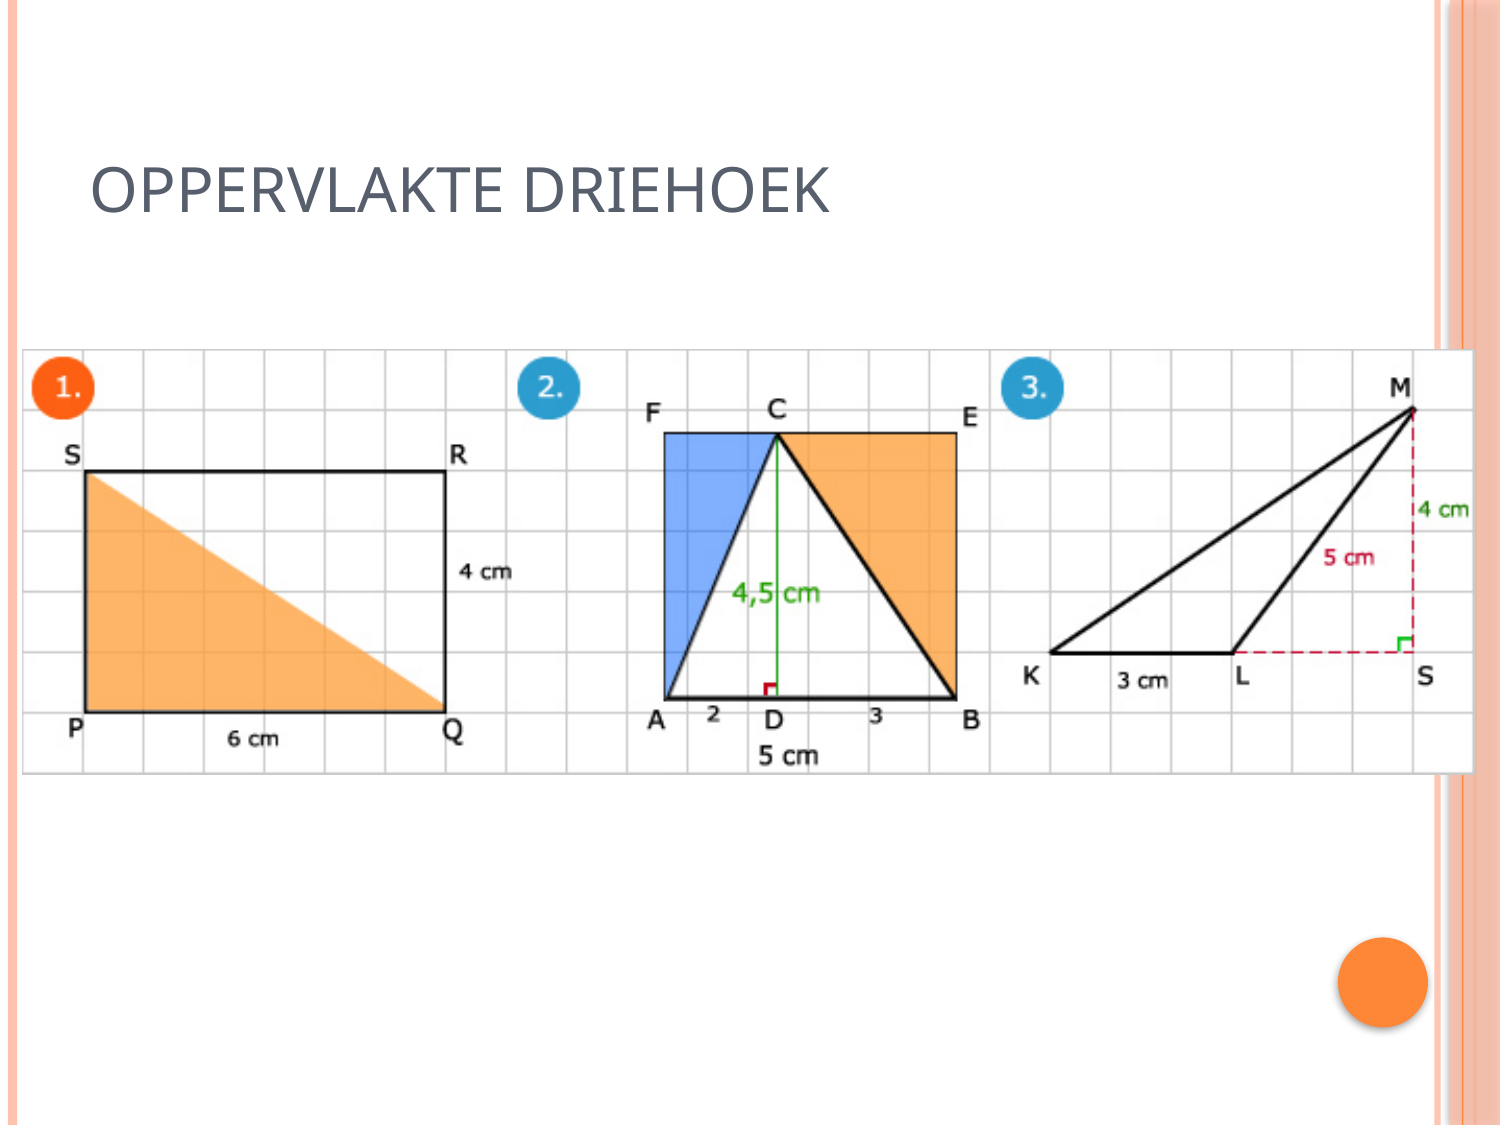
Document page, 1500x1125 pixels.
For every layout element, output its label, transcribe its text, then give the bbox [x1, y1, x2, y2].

title Oppervlakte driehoek [75, 45, 1300, 233]
picture [22, 349, 1476, 776]
